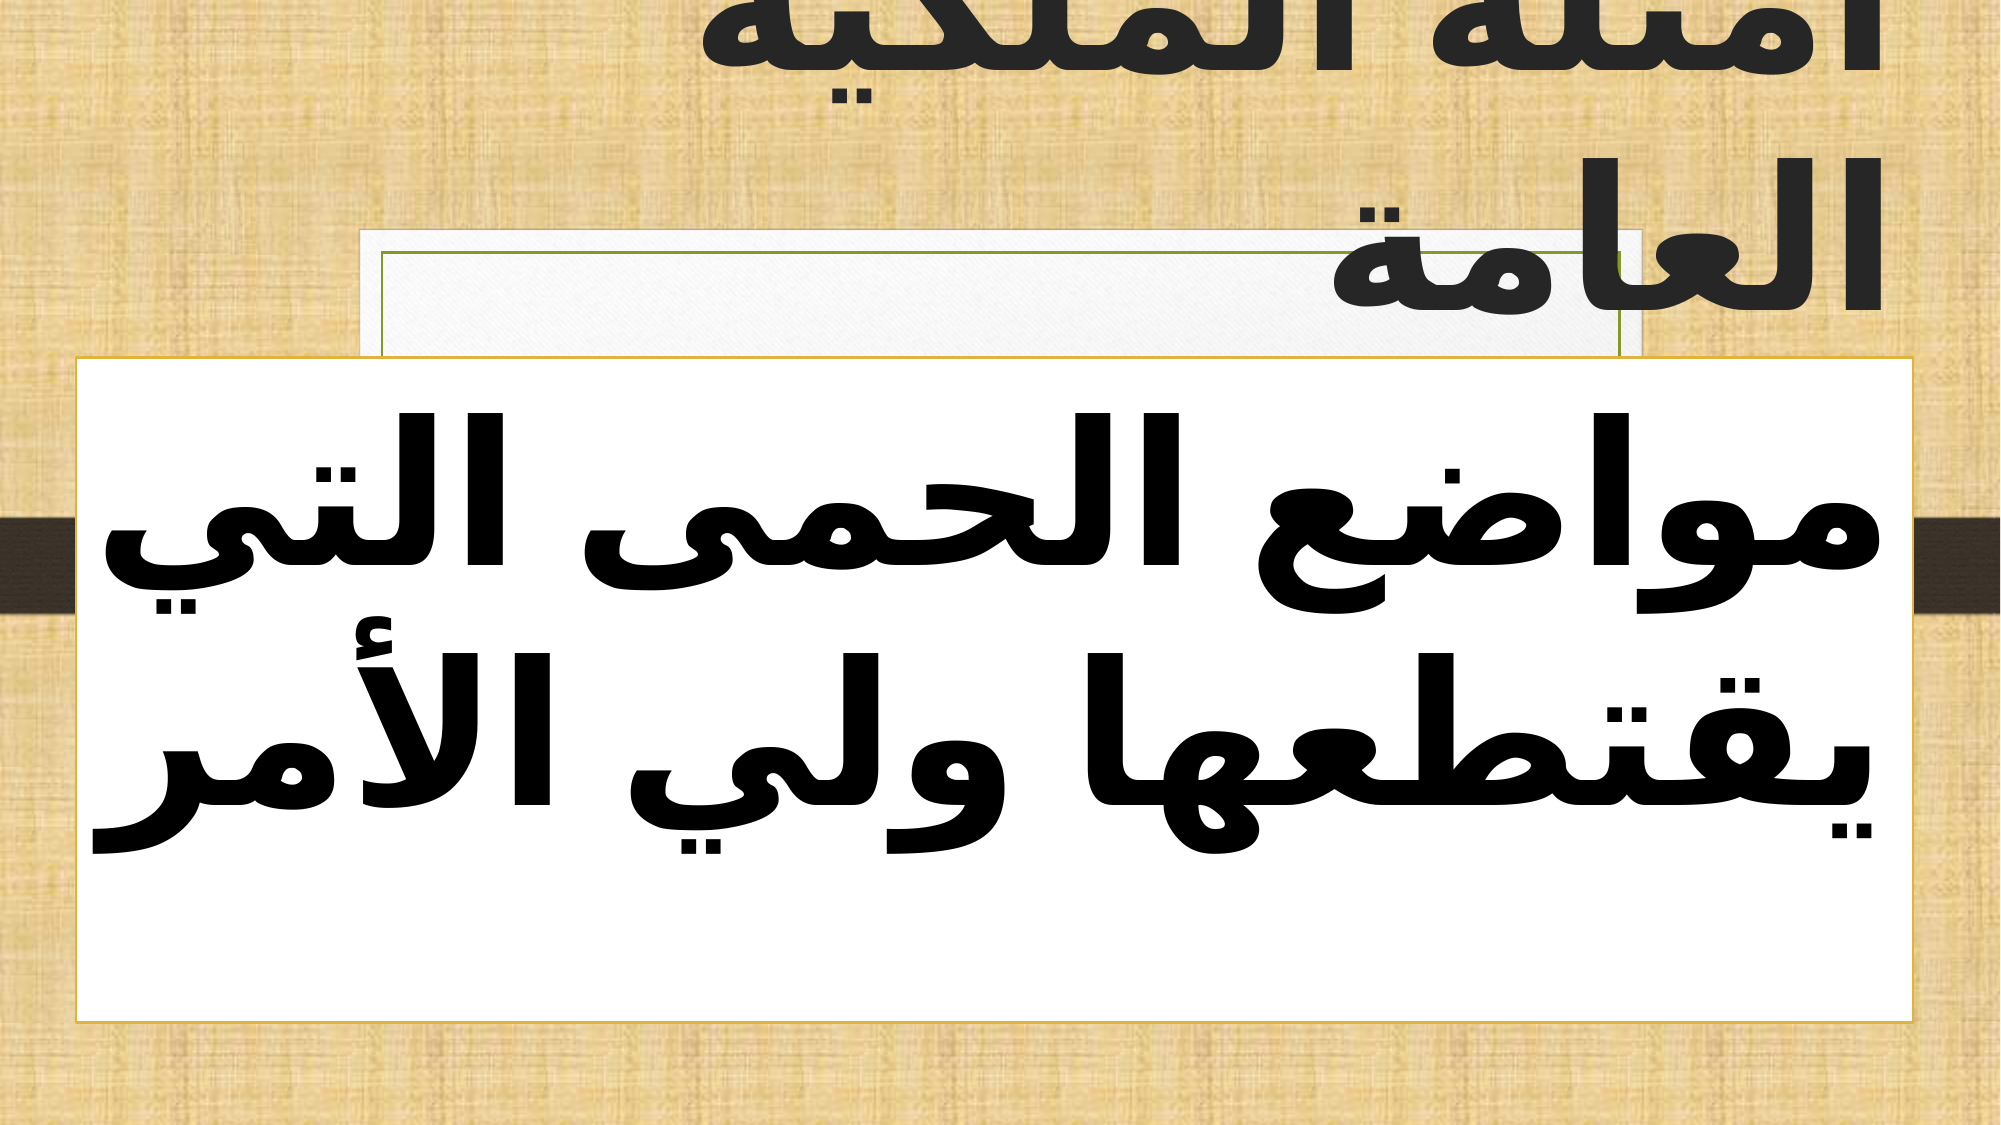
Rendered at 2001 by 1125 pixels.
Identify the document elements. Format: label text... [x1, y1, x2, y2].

subtitle مواضع الحمى التي يقتطعها ولي الأمر [75, 356, 1914, 1024]
picture [0, 0, 2001, 1125]
title أمثلة الملكية العامة [221, 80, 1913, 356]
